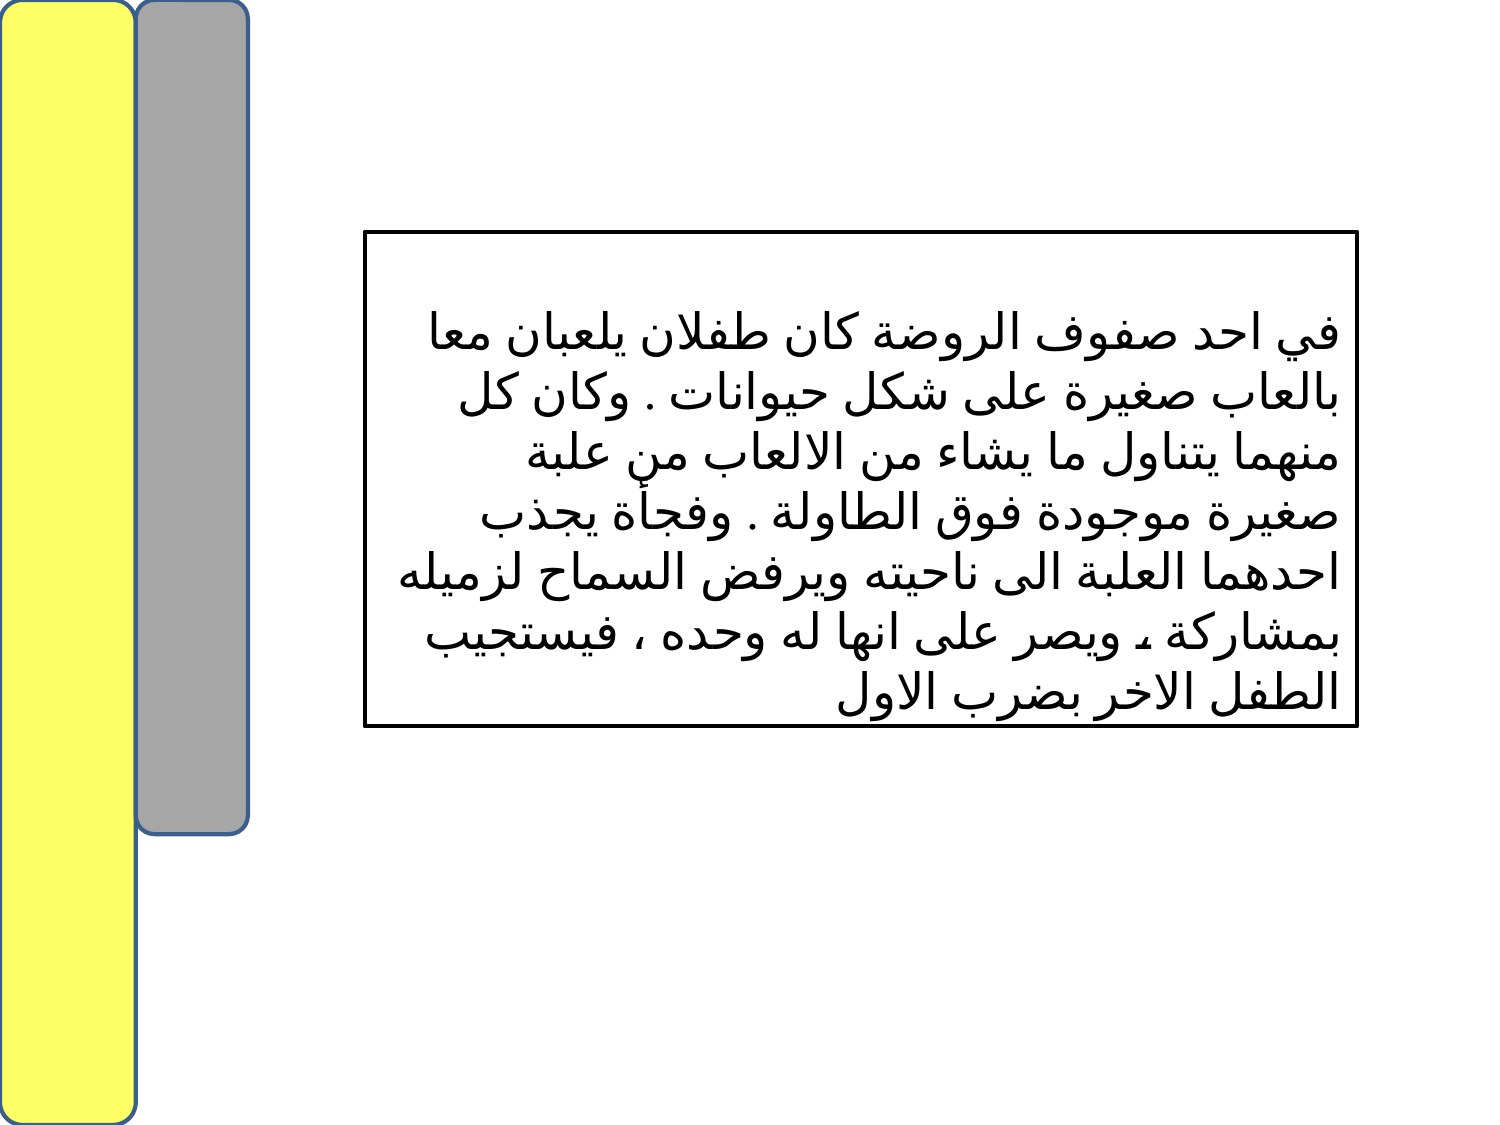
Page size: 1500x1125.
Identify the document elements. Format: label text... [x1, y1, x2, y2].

text_box في احد صفوف الروضة كان طفلان يلعبان معا بالعاب صغيرة على شكل حيوانات . وكان كل منهما يتناول ما يشاء من الالعاب من علبة صغيرة موجودة فوق الطاولة . وفجأة يجذب احدهما العلبة الى ناحيته ويرفض السماح لزميله بمشاركة ، ويصر على انها له وحده ، فيستجيب الطفل الاخر بضرب الاول [363, 230, 1359, 728]
text_box [0, 0, 138, 1125]
text_box [133, 0, 251, 837]
